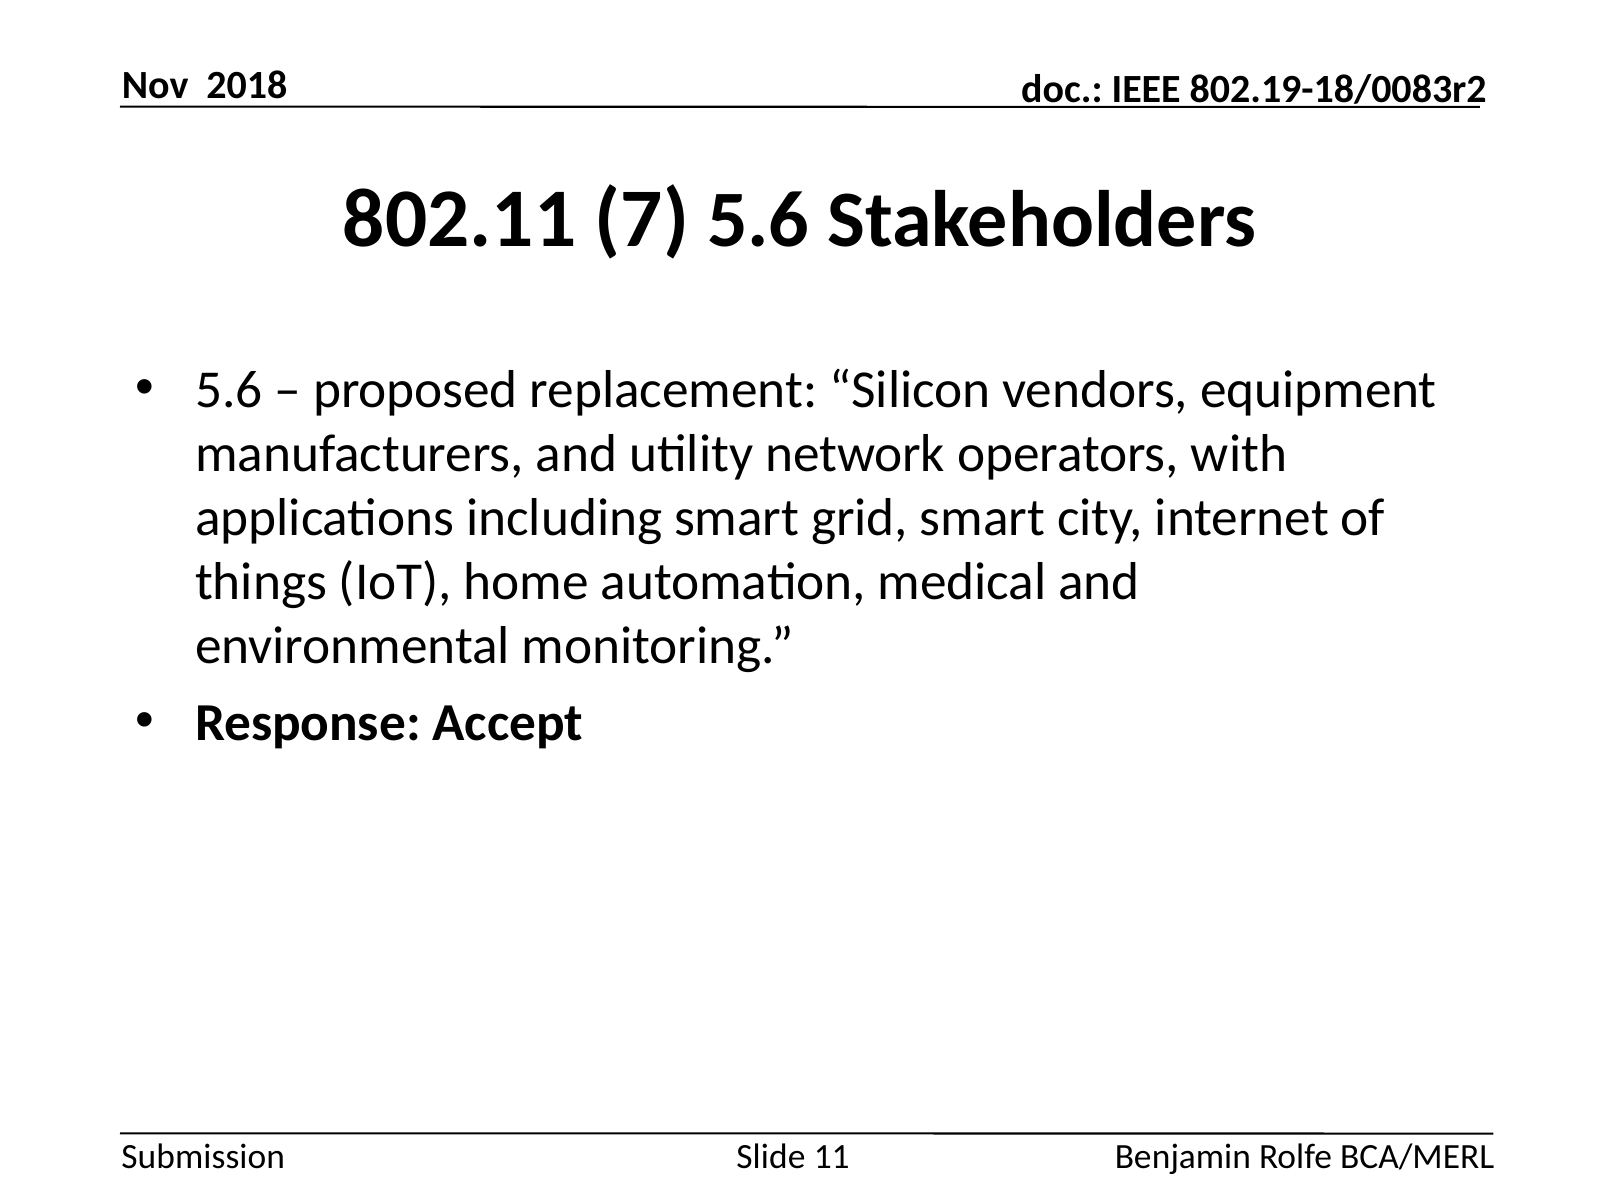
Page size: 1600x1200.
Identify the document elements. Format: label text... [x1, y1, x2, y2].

list 5.6 – proposed replacement: “Silicon vendors, equipment manufacturers, and utility network operators, with applications including smart grid, smart city, internet of things (IoT), home automation, medical and environmental monitoring.” Response: Accept [119, 346, 1480, 1067]
title 802.11 (7) 5.6 Stakeholders [119, 119, 1480, 307]
footer Benjamin Rolfe BCA/MERL [937, 1132, 1495, 1174]
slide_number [121, 58, 451, 107]
slide_number Slide 11 [733, 1132, 854, 1197]
